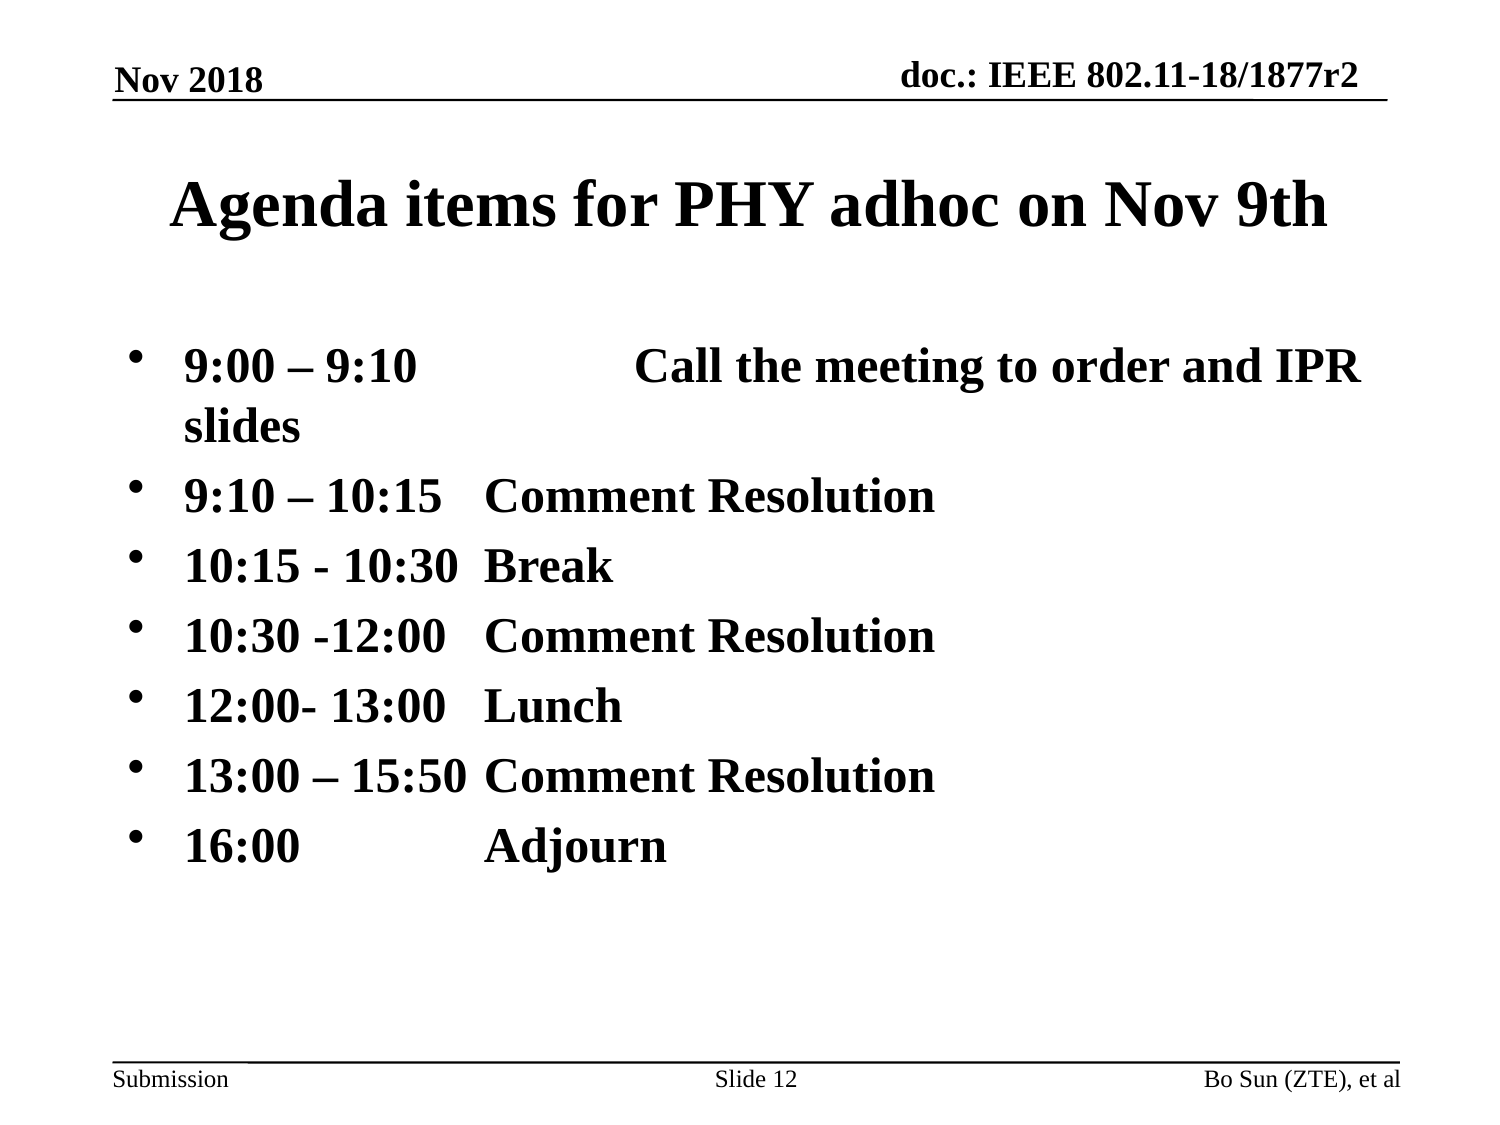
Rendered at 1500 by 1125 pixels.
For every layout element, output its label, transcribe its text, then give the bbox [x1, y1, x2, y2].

list 9:00 – 9:10 Call the meeting to order and IPR slides 9:10 – 10:15 Comment Resolution 10:15 - 10:30 Break 10:30 -12:00 Comment Resolution 12:00- 13:00 Lunch 13:00 – 15:50 Comment Resolution 16:00 Adjourn [112, 324, 1388, 1000]
title Agenda items for PHY adhoc on Nov 9th [112, 112, 1388, 288]
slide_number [114, 54, 265, 101]
footer Bo Sun (ZTE), et al [1200, 1061, 1402, 1093]
slide_number Slide 12 [712, 1061, 800, 1093]
